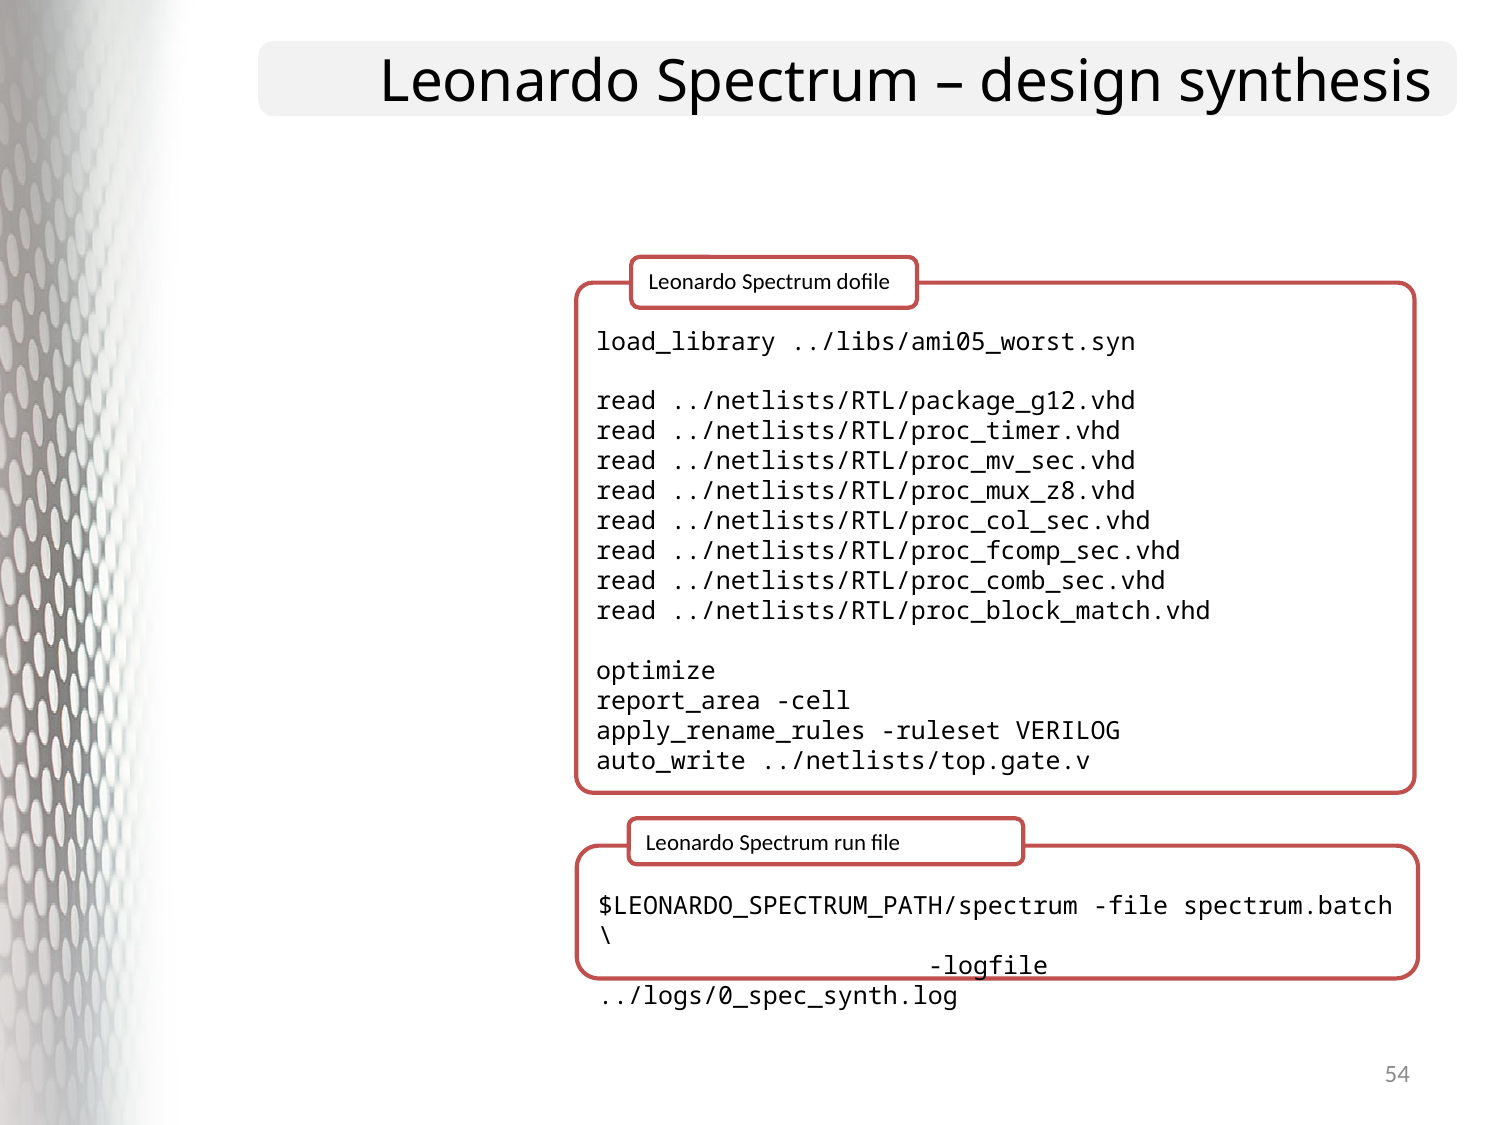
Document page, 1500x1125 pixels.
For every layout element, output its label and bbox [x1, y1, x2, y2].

title [160, 40, 1449, 117]
text_box [575, 256, 1415, 794]
picture [0, 0, 200, 1125]
slide_number [1074, 1042, 1425, 1103]
text_box [576, 818, 1419, 979]
